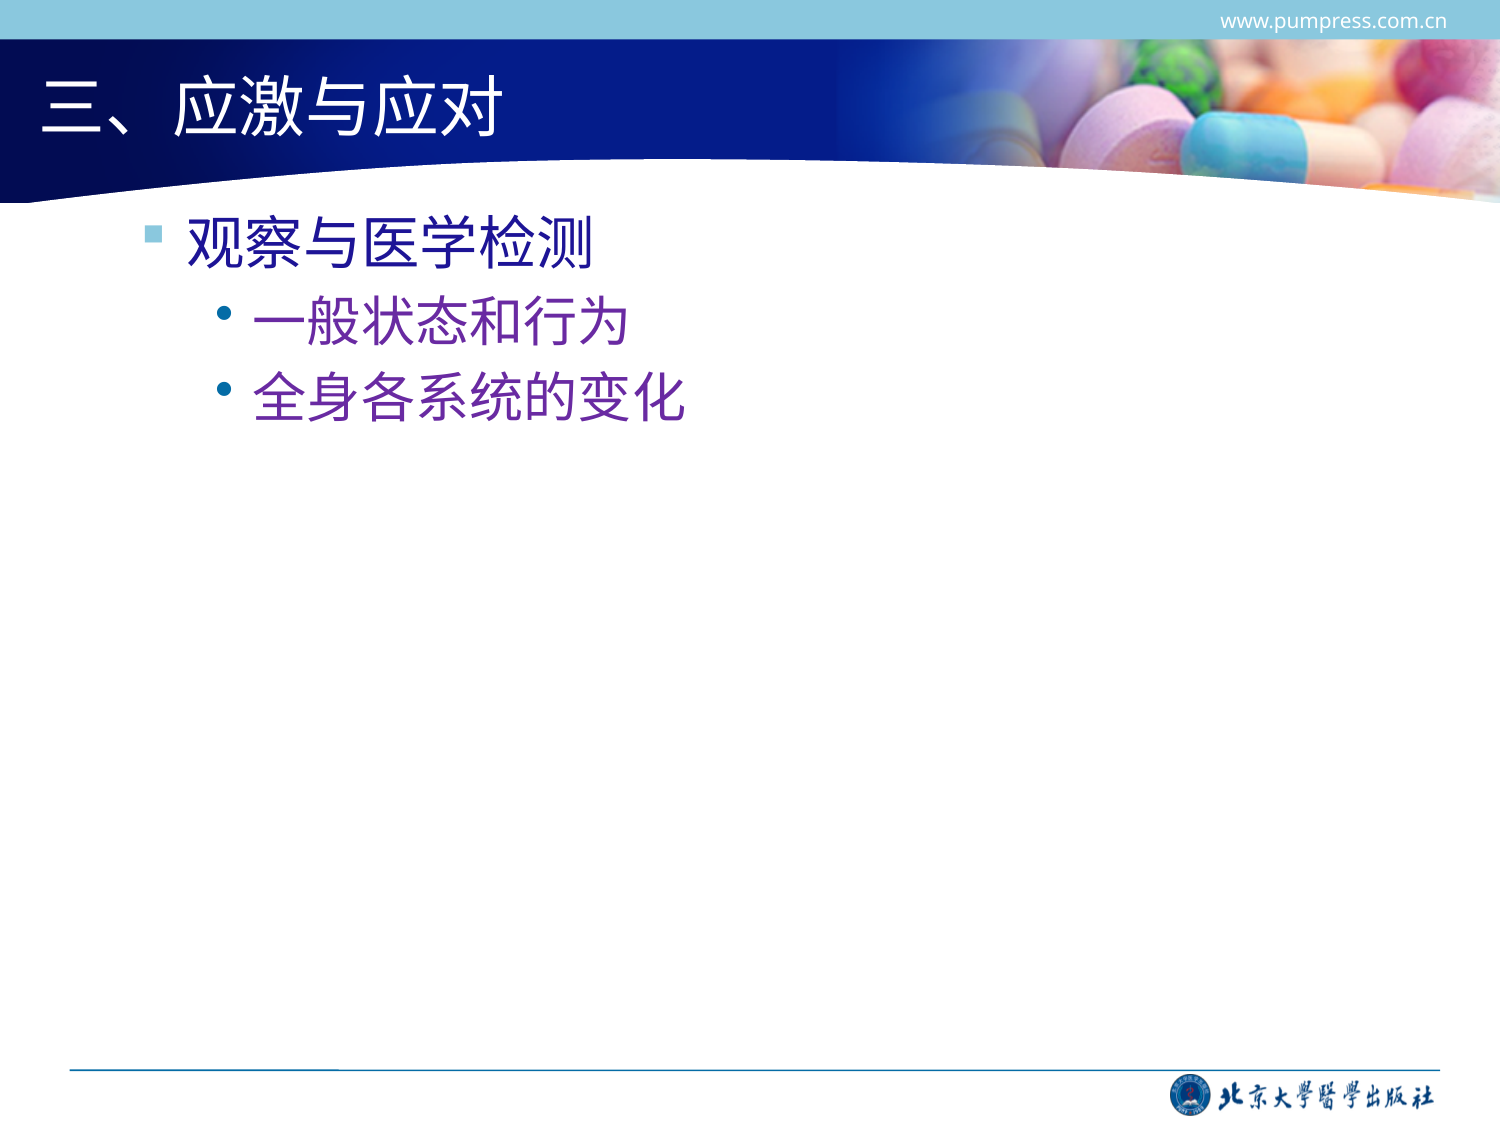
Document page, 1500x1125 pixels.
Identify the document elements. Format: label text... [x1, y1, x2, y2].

slide_number www.pumpress.com.cn [1024, 0, 1463, 38]
title 三、应激与应对 [23, 58, 1349, 152]
picture [1170, 1074, 1436, 1118]
picture [0, 40, 1500, 203]
list 观察与医学检测 一般状态和行为 全身各系统的变化 [49, 198, 1463, 1026]
